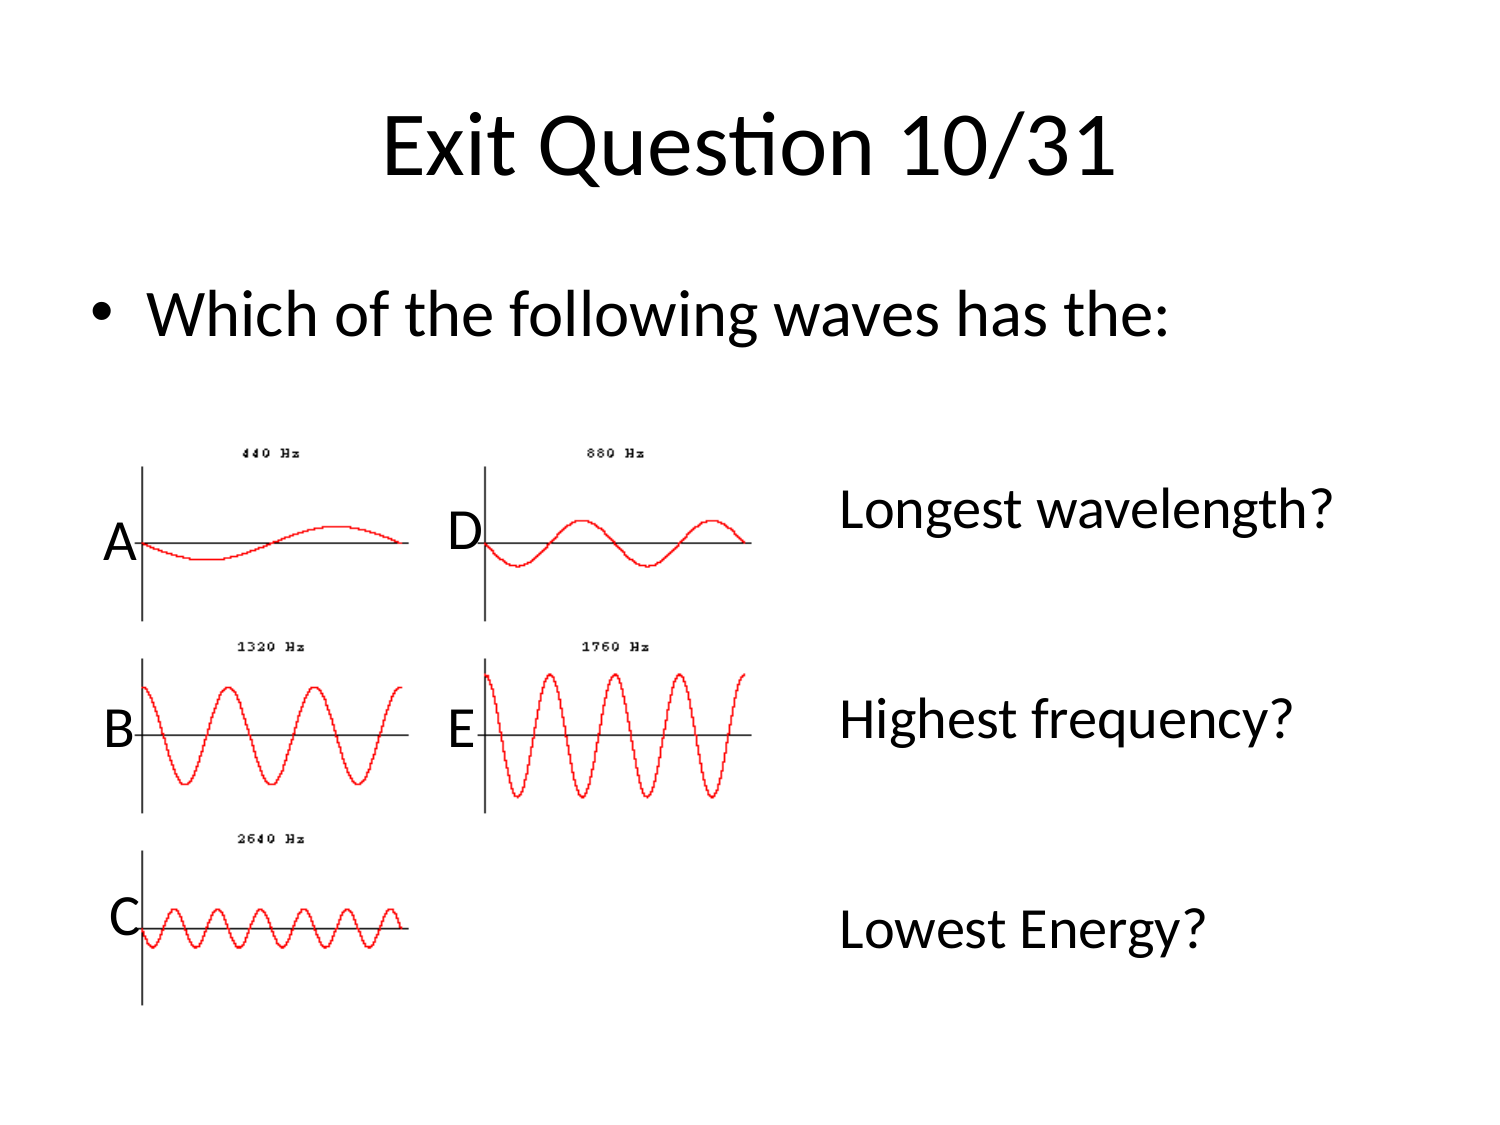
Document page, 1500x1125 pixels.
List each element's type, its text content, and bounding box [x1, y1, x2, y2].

title Exit Question 10/31 [75, 45, 1425, 233]
list Which of the following waves has the: [75, 262, 1425, 413]
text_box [88, 430, 788, 1019]
text_box Longest wavelength? Highest frequency? Lowest Energy? [825, 462, 1400, 968]
